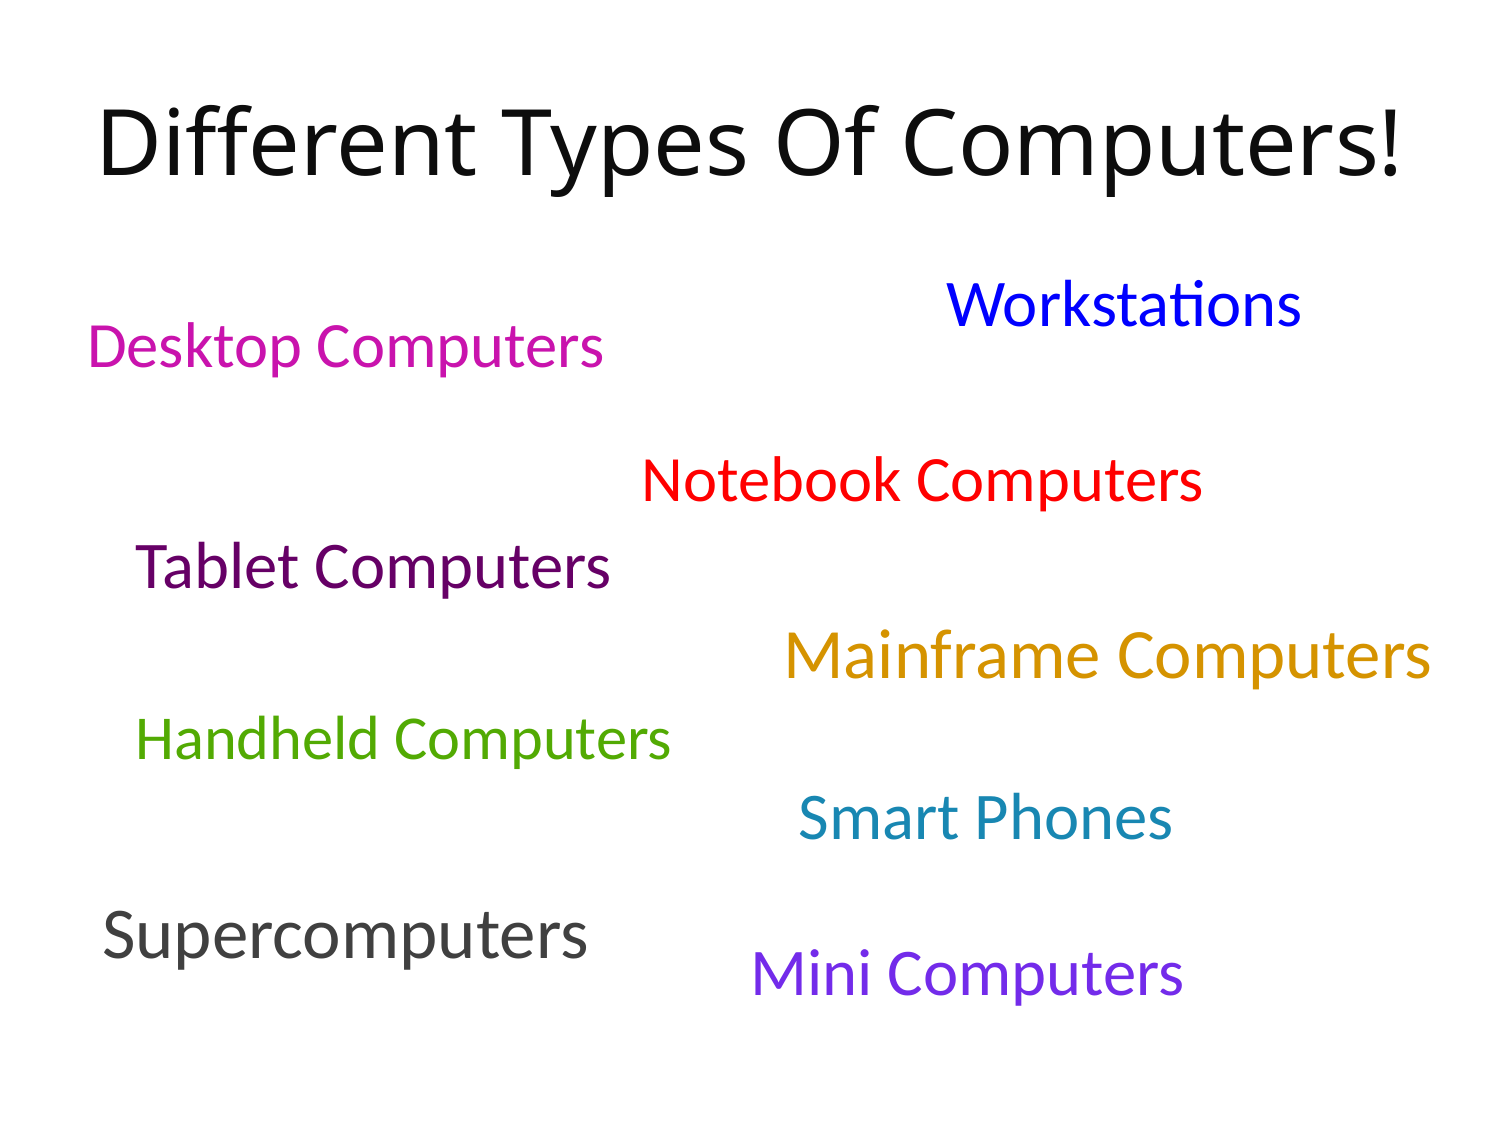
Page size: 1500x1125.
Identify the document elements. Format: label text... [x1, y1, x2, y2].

text_box Workstations [931, 252, 1354, 348]
text_box Mini Computers [735, 921, 1326, 1016]
text_box Supercomputers [87, 878, 679, 981]
text_box Tablet Computers [120, 514, 679, 609]
text_box Desktop Computers [72, 295, 679, 388]
text_box Smart Phones [783, 765, 1425, 861]
text_box Notebook Computers [627, 429, 1278, 522]
text_box Mainframe Computers [768, 599, 1500, 700]
text_box Handheld Computers [120, 690, 769, 780]
title Different Types Of Computers! [75, 45, 1425, 233]
